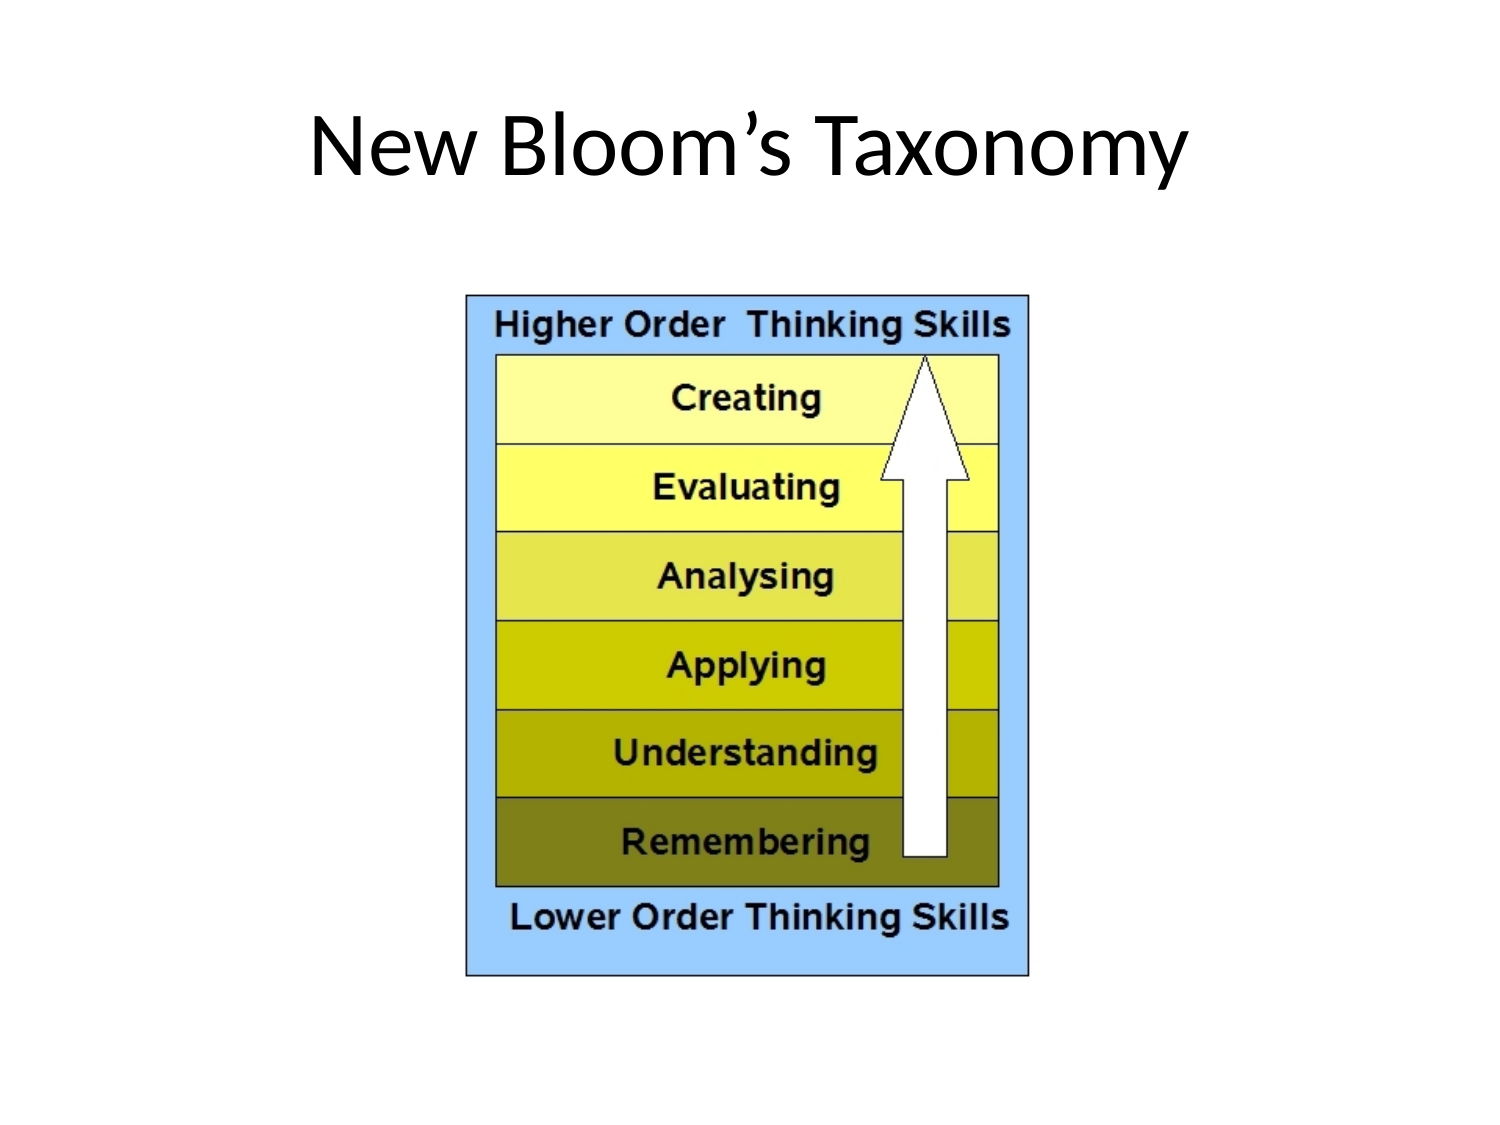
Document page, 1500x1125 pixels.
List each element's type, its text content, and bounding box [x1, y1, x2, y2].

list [458, 284, 1042, 984]
title New Bloom’s Taxonomy [75, 45, 1425, 233]
